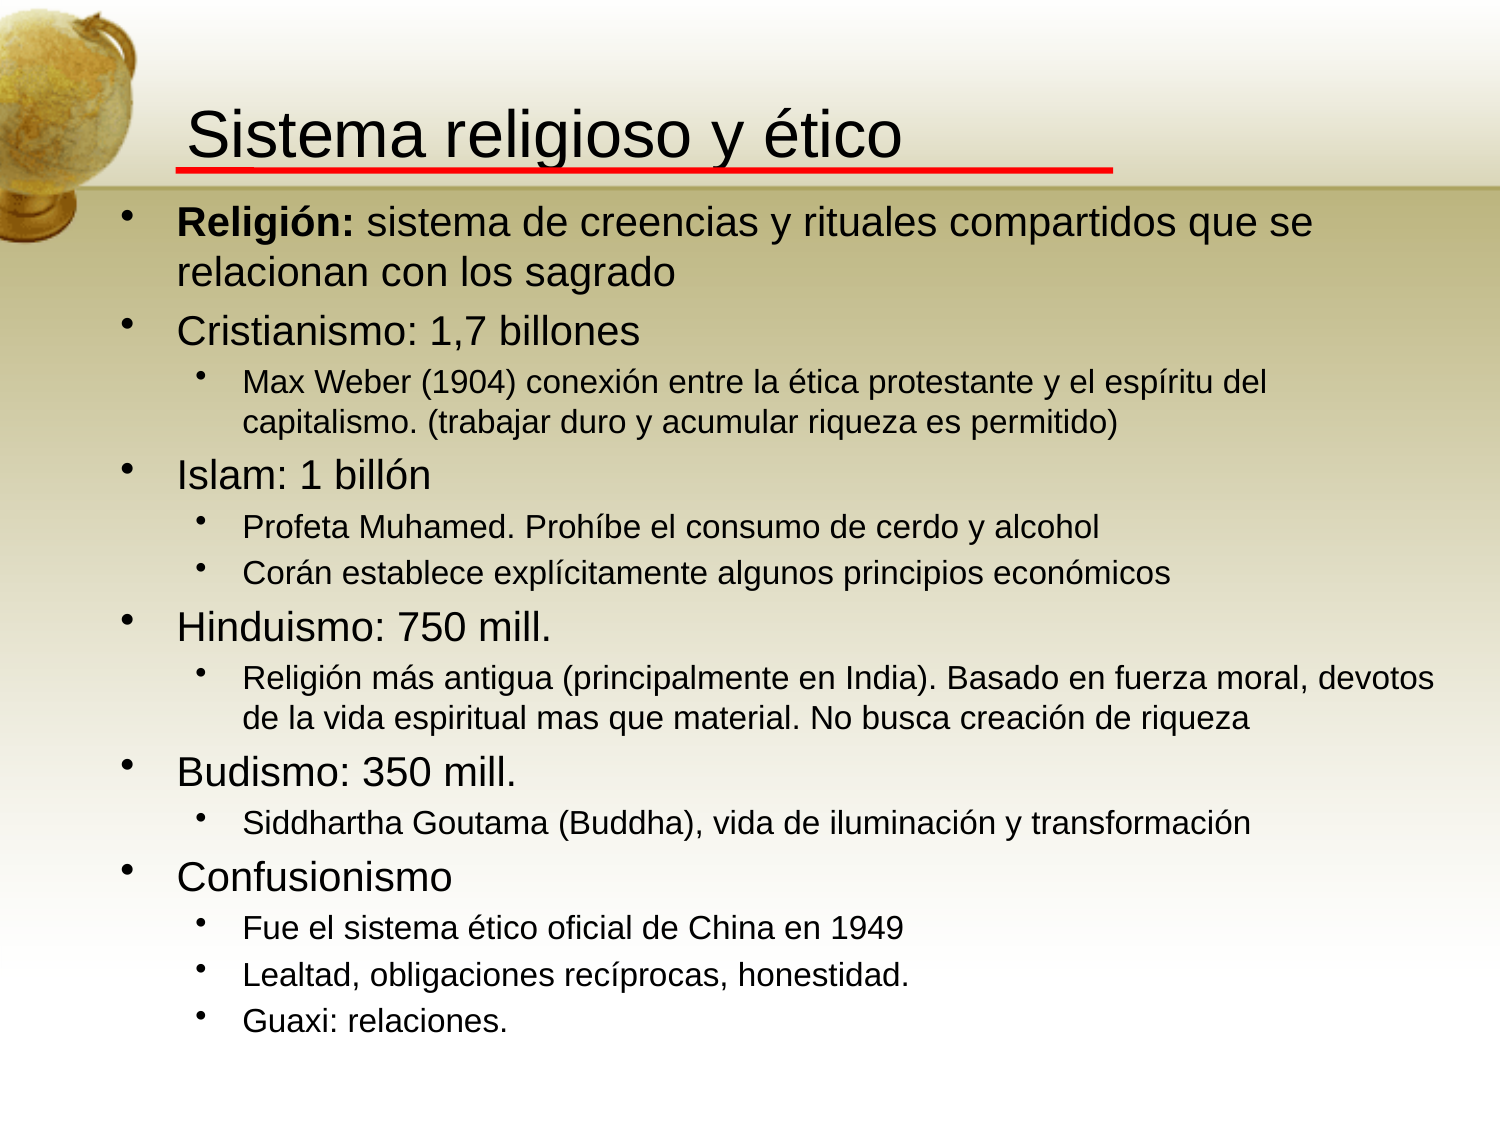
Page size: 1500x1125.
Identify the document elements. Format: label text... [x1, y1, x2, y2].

title Sistema religioso y ético [170, 36, 1436, 179]
picture [0, 0, 1500, 1125]
list Religión: sistema de creencias y rituales compartidos que se relacionan con los sagrado Cristianismo: 1,7 billones Max Weber (1904) conexión entre la ética protestante y el espíritu del capitalismo. (trabajar duro y acumular riqueza es permitido) Islam: 1 billón Profeta Muhamed. Prohíbe el consumo de cerdo y alcohol Corán establece explícitamente algunos principios económicos Hinduismo: 750 mill. Religión más antigua (principalmente en India). Basado en fuerza moral, devotos de la vida espiritual mas que material. No busca creación de riqueza Budismo: 350 mill. Siddhartha Goutama (Buddha), vida de iluminación y transformación Confusionismo Fue el sistema ético oficial de China en 1949 Lealtad, obligaciones recíprocas, honestidad. Guaxi: relaciones. [105, 187, 1454, 1091]
